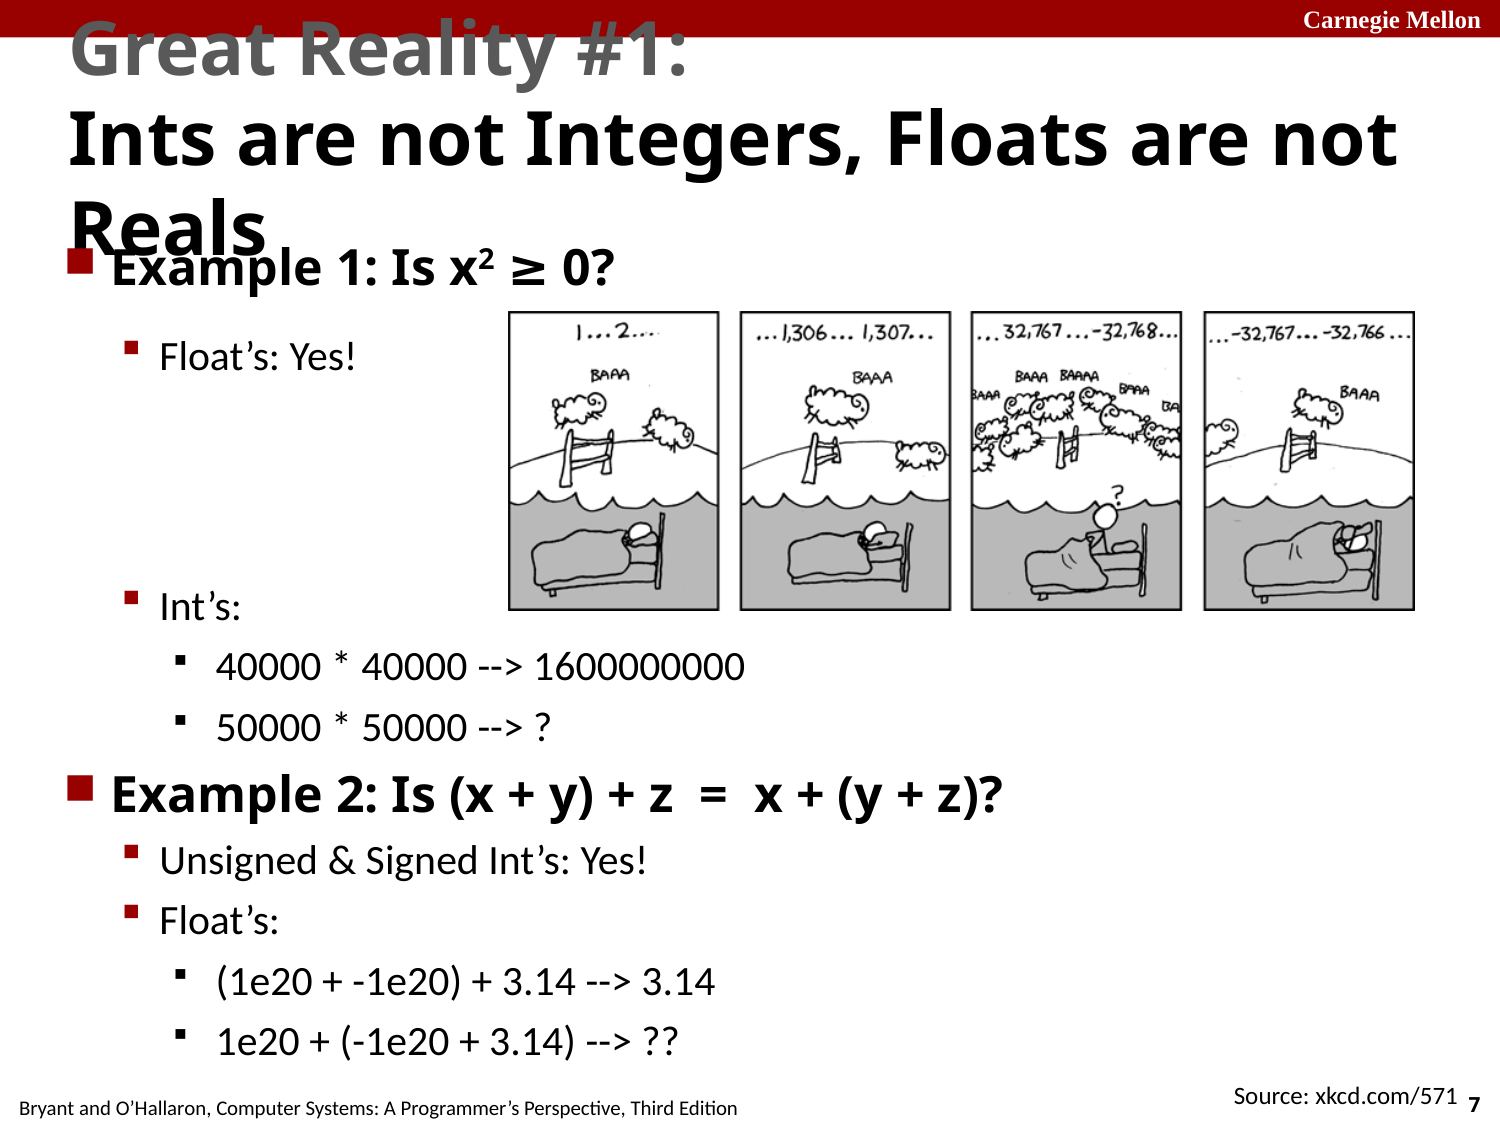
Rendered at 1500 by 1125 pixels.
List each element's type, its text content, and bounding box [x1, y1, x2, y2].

text_box Source: xkcd.com/571 [1204, 1079, 1488, 1121]
title Great Reality #1: Ints are not Integers, Floats are not Reals [62, 41, 1438, 228]
list Example 1: Is x2 ≥ 0? Float’s: Yes! Int’s: 40000 * 40000 --> 1600000000 50000 * 50000 --> ? Example 2: Is (x + y) + z = x + (y + z)? Unsigned & Signed Int’s: Yes! Float’s: (1e20 + -1e20) + 3.14 --> 3.14 1e20 + (-1e20 + 3.14) --> ?? [62, 228, 1438, 1122]
picture [508, 311, 1415, 611]
